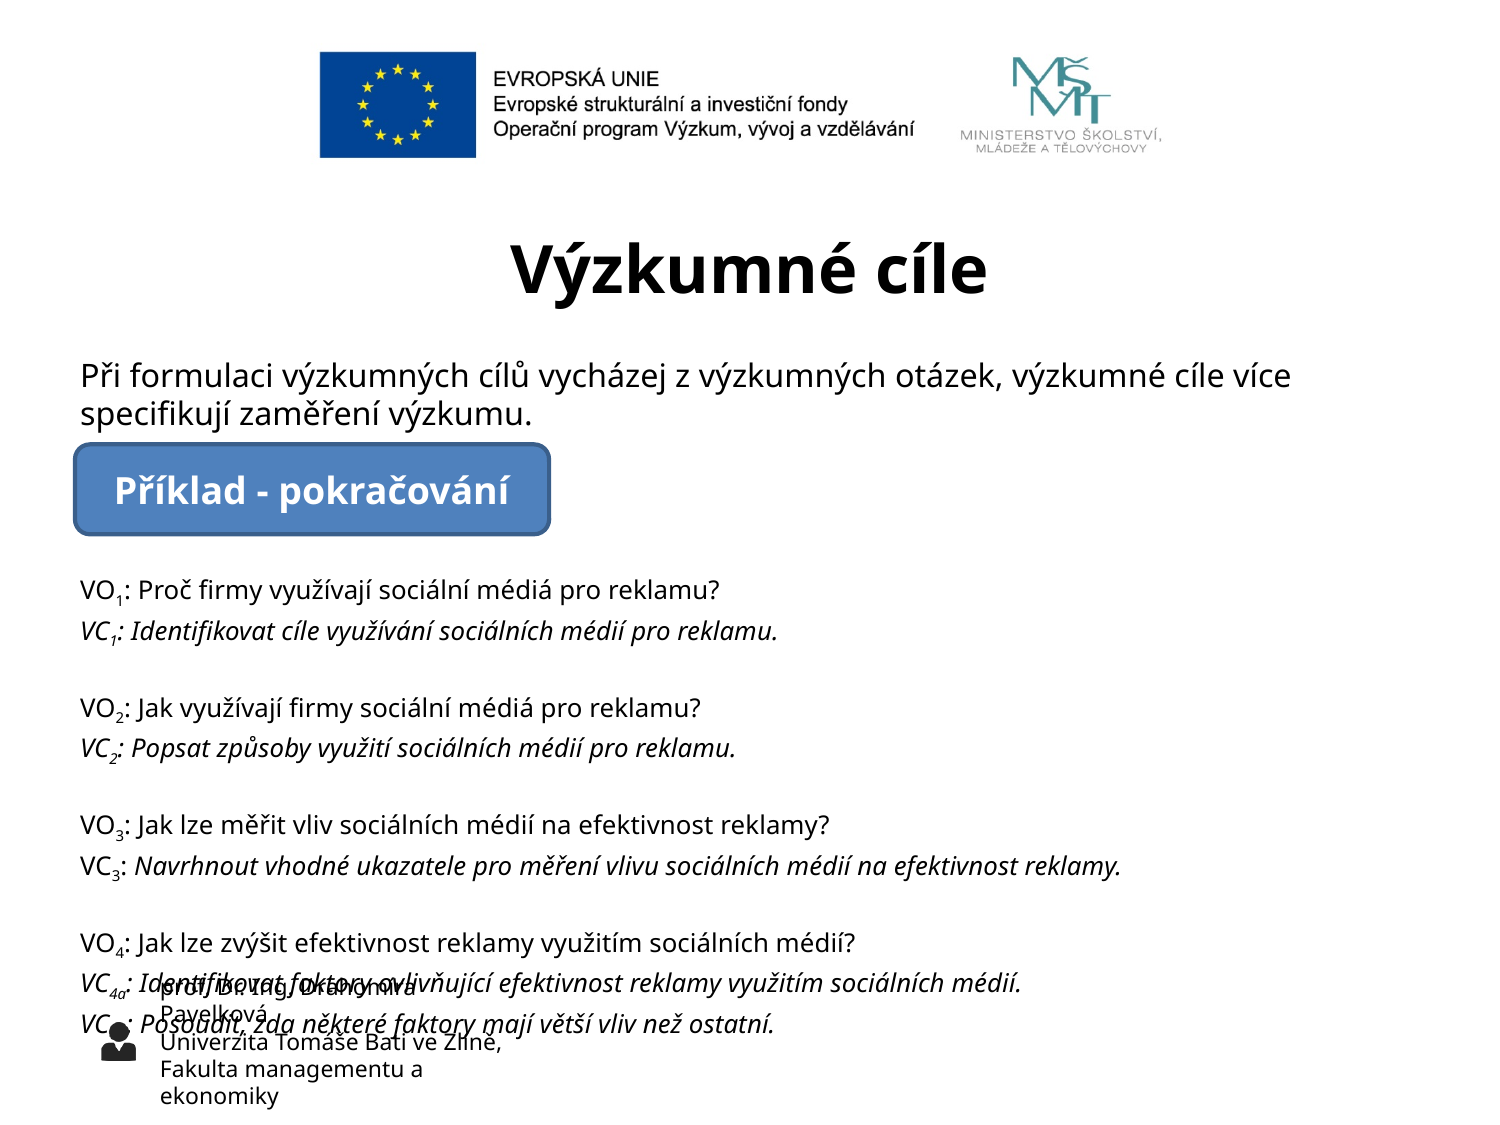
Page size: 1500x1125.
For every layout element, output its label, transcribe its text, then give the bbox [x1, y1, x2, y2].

text_box Příklad - pokračování [72, 442, 552, 537]
picture [267, 0, 1213, 210]
picture [101, 1021, 136, 1062]
title Výzkumné cíle [75, 208, 1425, 327]
list Při formulaci výzkumných cílů vycházej z výzkumných otázek, výzkumné cíle více specifikují zaměření výzkumu. VO1: Proč firmy využívají sociální médiá pro reklamu? VC1: Identifikovat cíle využívání sociálních médií pro reklamu. VO2: Jak využívají firmy sociální médiá pro reklamu? VC2: Popsat způsoby využití sociálních médií pro reklamu. VO3: Jak lze měřit vliv sociálních médií na efektivnost reklamy? VC3: Navrhnout vhodné ukazatele pro měření vlivu sociálních médií na efektivnost reklamy. VO4: Jak lze zvýšit efektivnost reklamy využitím sociálních médií? VC4a: Identifikovat faktory ovlivňující efektivnost reklamy využitím sociálních médií. VC4b: Posoudit, zda některé faktory mají větší vliv než ostatní. [65, 347, 1416, 1083]
footer prof. Dr. Ing. Drahomíra Pavelková Univerzita Tomáše Bati ve Zlíně, Fakulta managementu a ekonomiky [145, 999, 526, 1083]
